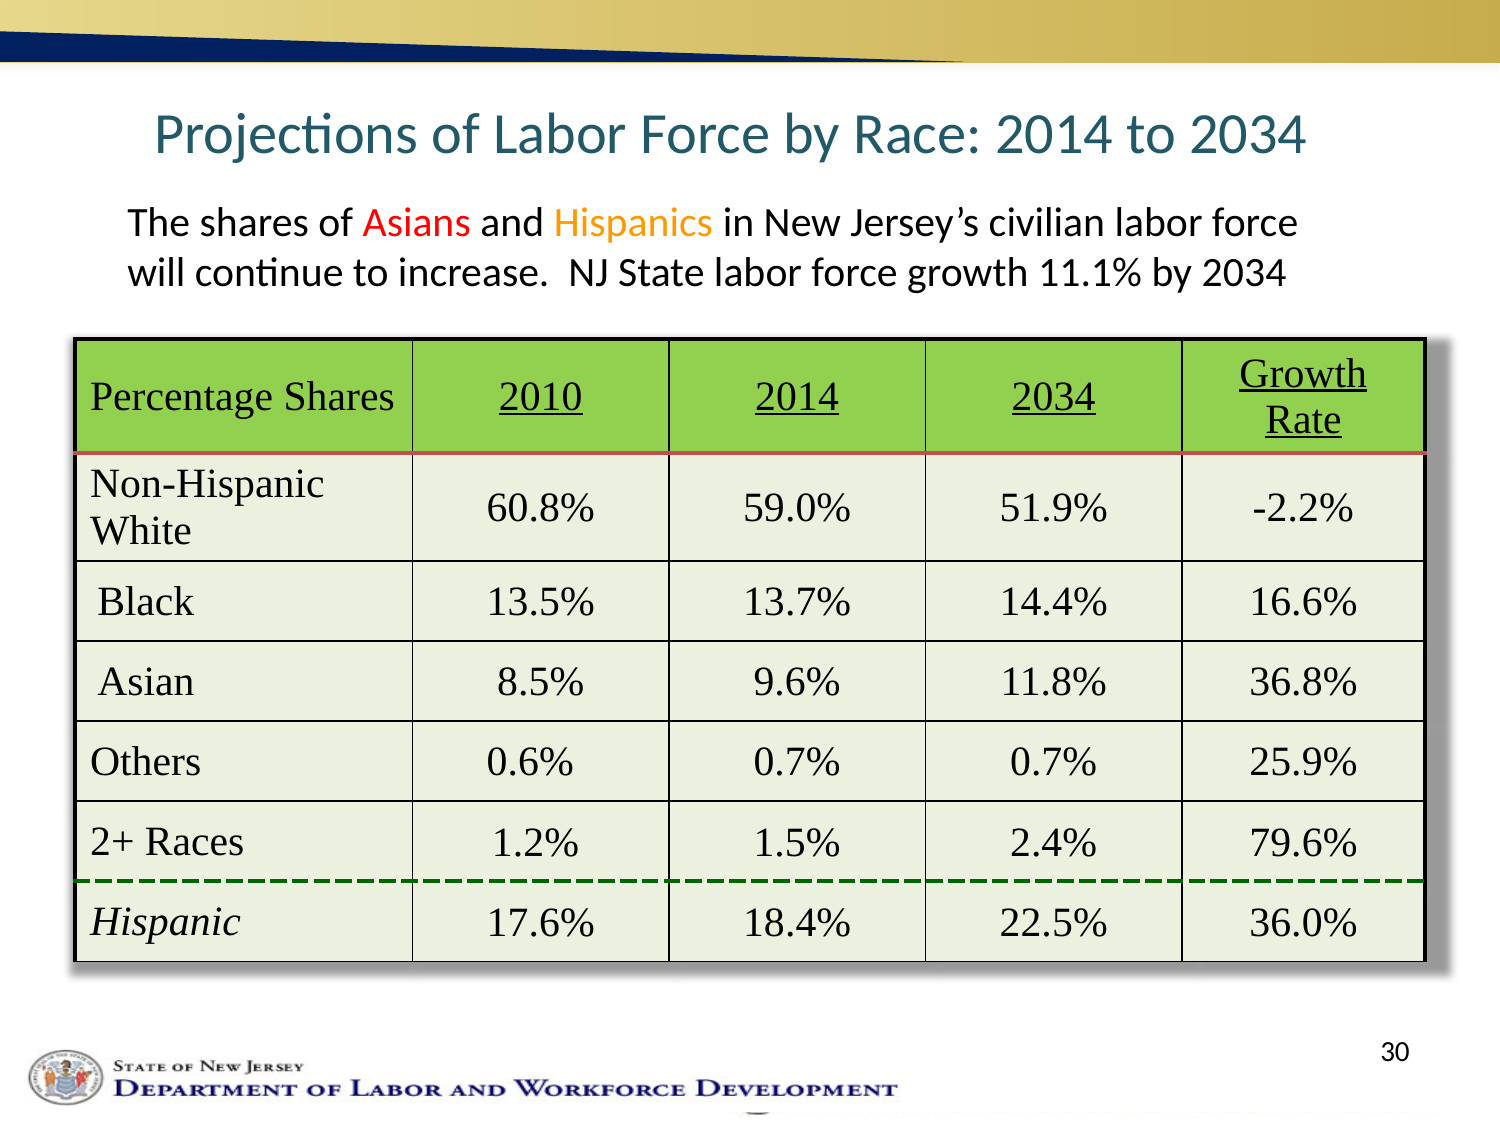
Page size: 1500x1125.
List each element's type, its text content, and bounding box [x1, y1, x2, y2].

table_header Percentage Shares [77, 341, 412, 451]
table_cell 59.0% [670, 455, 925, 560]
table_cell 1.5% [670, 802, 925, 881]
picture [712, 1113, 1438, 1118]
table_cell 17.6% [413, 881, 668, 961]
table_cell 18.4% [670, 881, 925, 961]
table_cell 36.0% [1183, 881, 1423, 961]
table_cell 51.9% [926, 455, 1181, 560]
table_cell 2.4% [926, 802, 1181, 881]
table_cell Others [77, 722, 412, 800]
table_cell 0.7% [670, 722, 925, 800]
table_header Growth Rate [1183, 341, 1423, 451]
table_header 2034 [926, 341, 1181, 451]
table_cell 0.6% [413, 722, 668, 800]
table_cell 16.6% [1183, 562, 1423, 640]
table_cell 11.8% [926, 642, 1181, 720]
table_cell 14.4% [926, 562, 1181, 640]
table_cell 13.5% [413, 562, 668, 640]
text_box Projections of Labor Force by Race: 2014 to 2034 [112, 87, 1350, 173]
table_cell 22.5% [926, 881, 1181, 961]
table_cell Hispanic [77, 881, 412, 961]
table_cell 25.9% [1183, 722, 1423, 800]
table_cell 1.2% [413, 802, 668, 881]
table_cell 8.5% [413, 642, 668, 720]
table_cell Asian [77, 642, 412, 720]
table_cell Non-Hispanic White [77, 455, 412, 560]
table_header 2014 [670, 341, 925, 451]
table_cell 60.8% [413, 455, 668, 560]
table_cell 0.7% [926, 722, 1181, 800]
table_cell 13.7% [670, 562, 925, 640]
table_cell -2.2% [1183, 455, 1423, 560]
table_cell 2+ Races [77, 802, 412, 881]
table_cell 36.8% [1183, 642, 1423, 720]
table_header 2010 [413, 341, 668, 451]
table_cell Black [77, 562, 412, 640]
table_cell 79.6% [1183, 802, 1423, 881]
table_cell 9.6% [670, 642, 925, 720]
slide_number 30 [1074, 1024, 1425, 1103]
text_box The shares of Asians and Hispanics in New Jersey’s civilian labor force will continue to increase. NJ State labor force growth 11.1% by 2034 [112, 187, 1363, 303]
